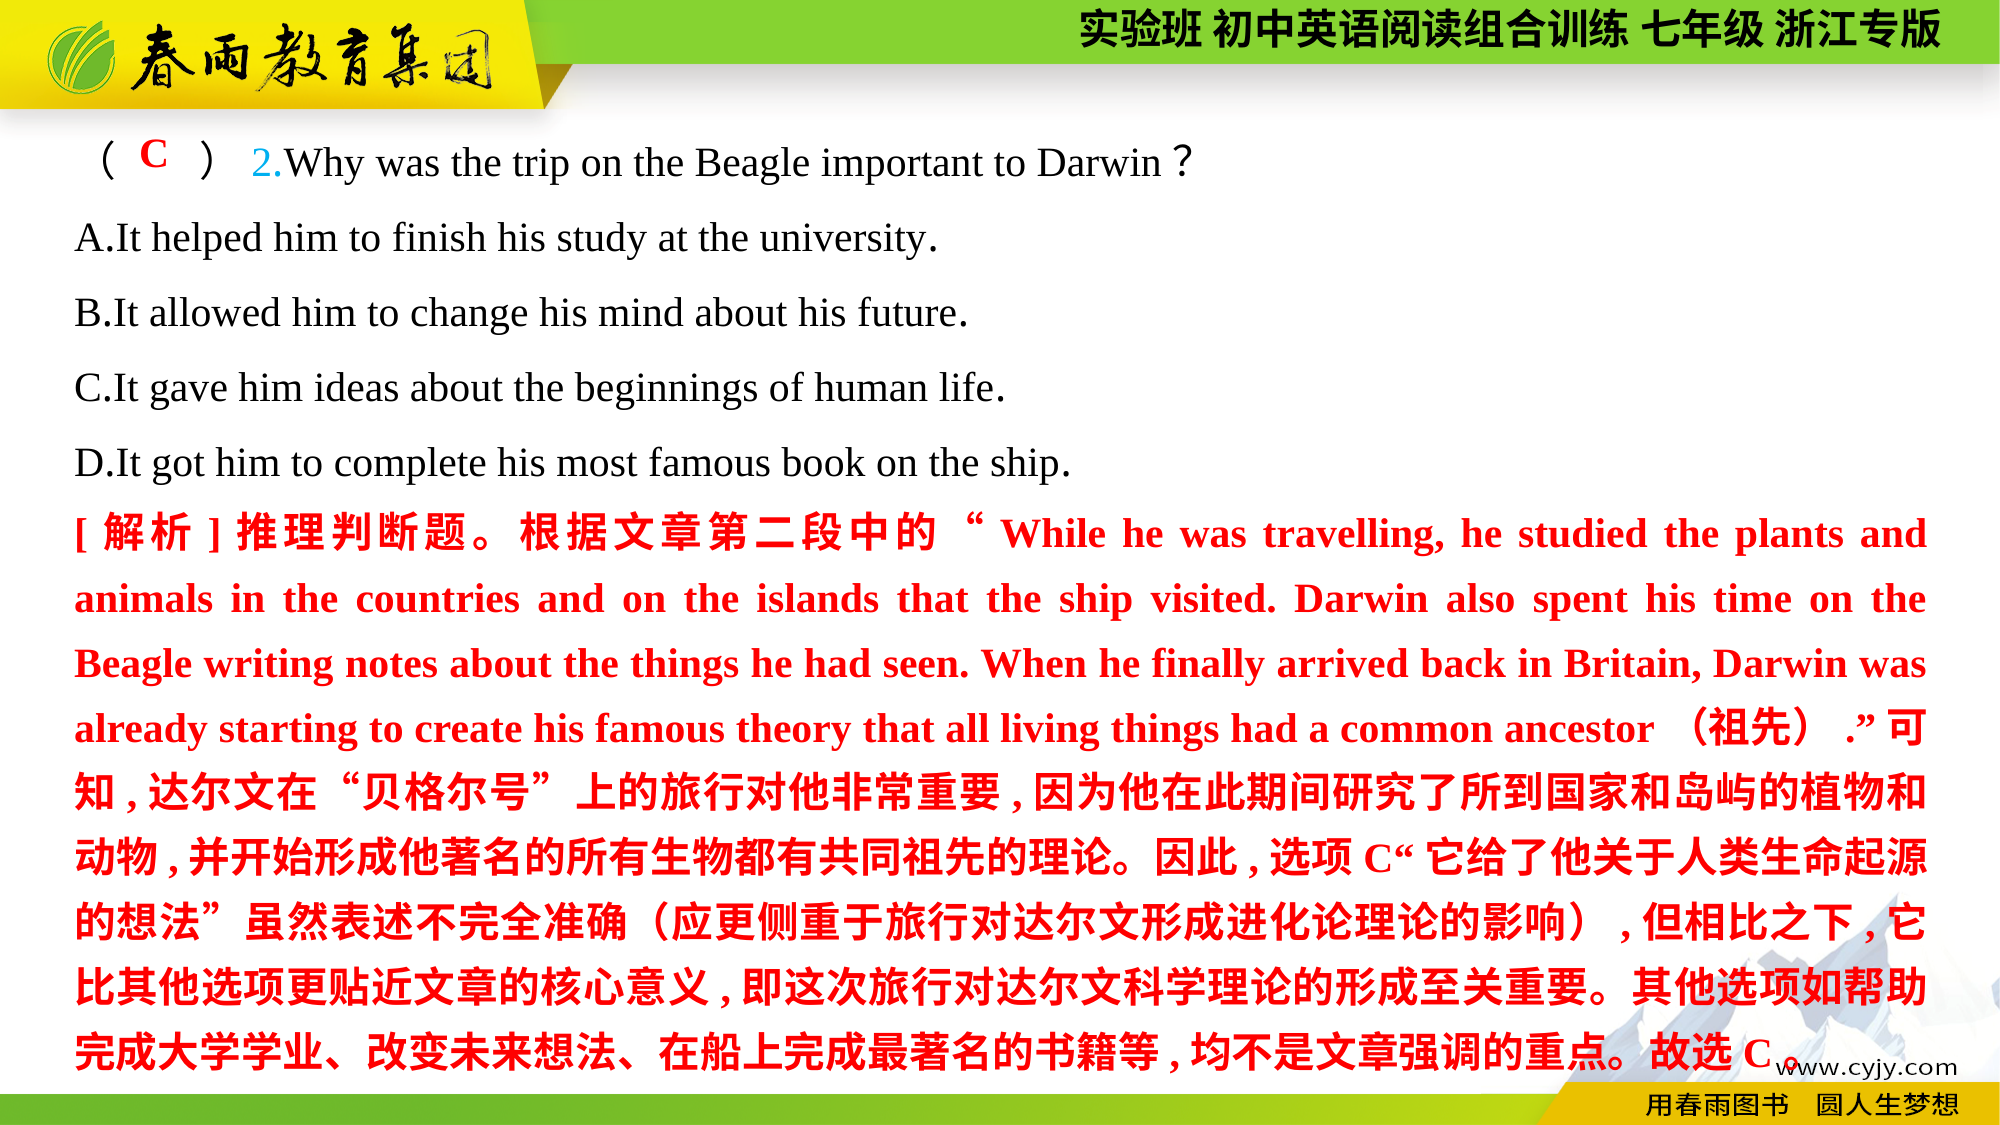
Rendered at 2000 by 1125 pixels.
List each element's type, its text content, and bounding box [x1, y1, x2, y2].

picture [0, 0, 2000, 1125]
list （ ）2.Why was the trip on the Beagle important to Darwin？ A.It helped him to finish his study at the university. B.It allowed him to change his mind about his future. C.It gave him ideas about the beginnings of human life. D.It got him to complete his most famous book on the ship. [59, 101, 1944, 483]
text_box C [124, 118, 185, 184]
text_box [解析]推理判断题。根据文章第二段中的“While he was travelling, he studied the plants and animals in the countries and on the islands that the ship visited. Darwin also spent his time on the Beagle writing notes about the things he had seen. When he finally arrived back in Britain, Darwin was already starting to create his famous theory that all living things had a common ancestor（祖先）.”可知,达尔文在“贝格尔号”上的旅行对他非常重要,因为他在此期间研究了所到国家和岛屿的植物和动物,并开始形成他著名的所有生物都有共同祖先的理论。因此,选项C“它给了他关于人类生命起源的想法”虽然表述不完全准确（应更侧重于旅行对达尔文形成进化论理论的影响）,但相比之下,它比其他选项更贴近文章的核心意义,即这次旅行对达尔文科学理论的形成至关重要。其他选项如帮助完成大学学业、改变未来想法、在船上完成最著名的书籍等,均不是文章强调的重点。故选C。 [59, 483, 1944, 1084]
